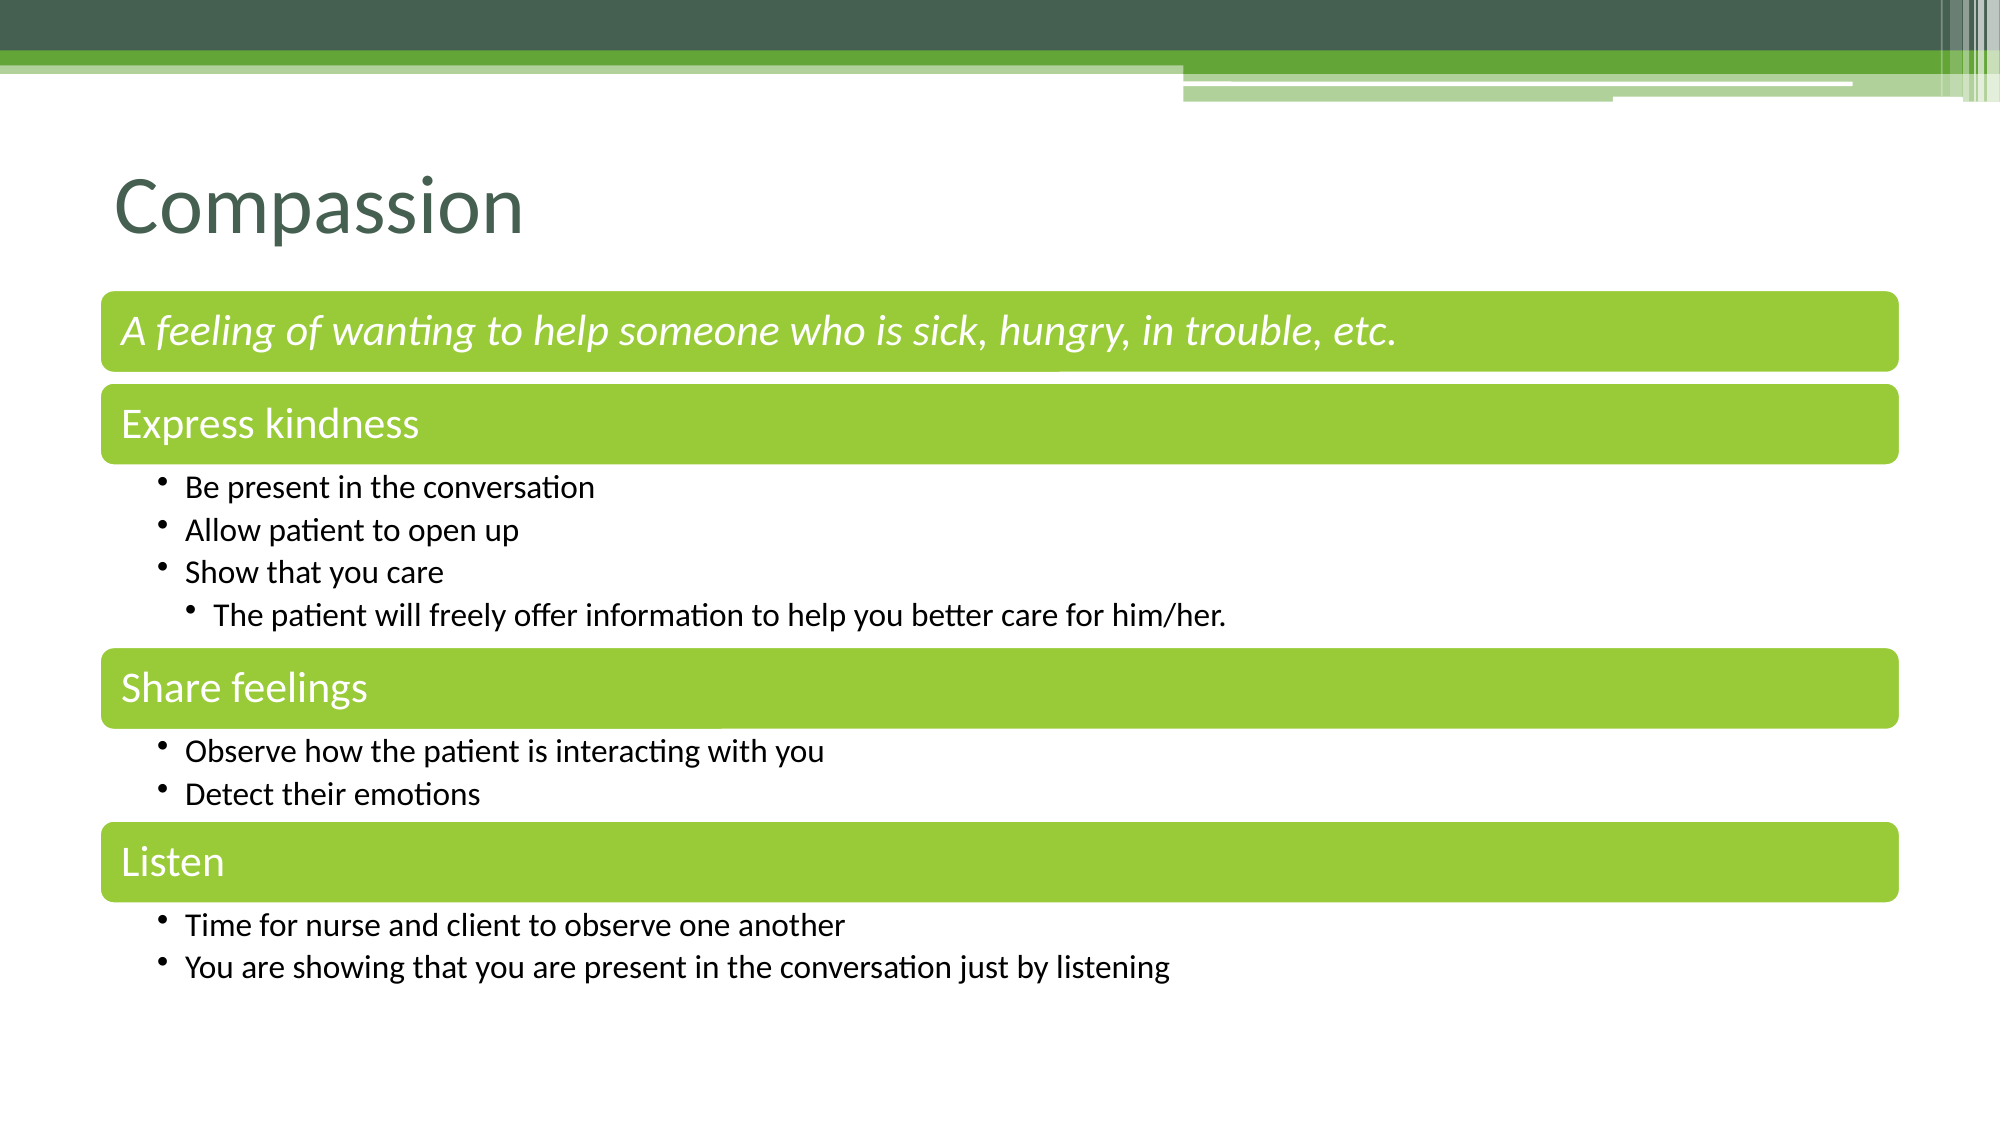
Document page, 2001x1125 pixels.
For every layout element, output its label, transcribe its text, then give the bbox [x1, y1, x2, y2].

title Compassion [99, 112, 1900, 287]
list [99, 287, 1900, 997]
